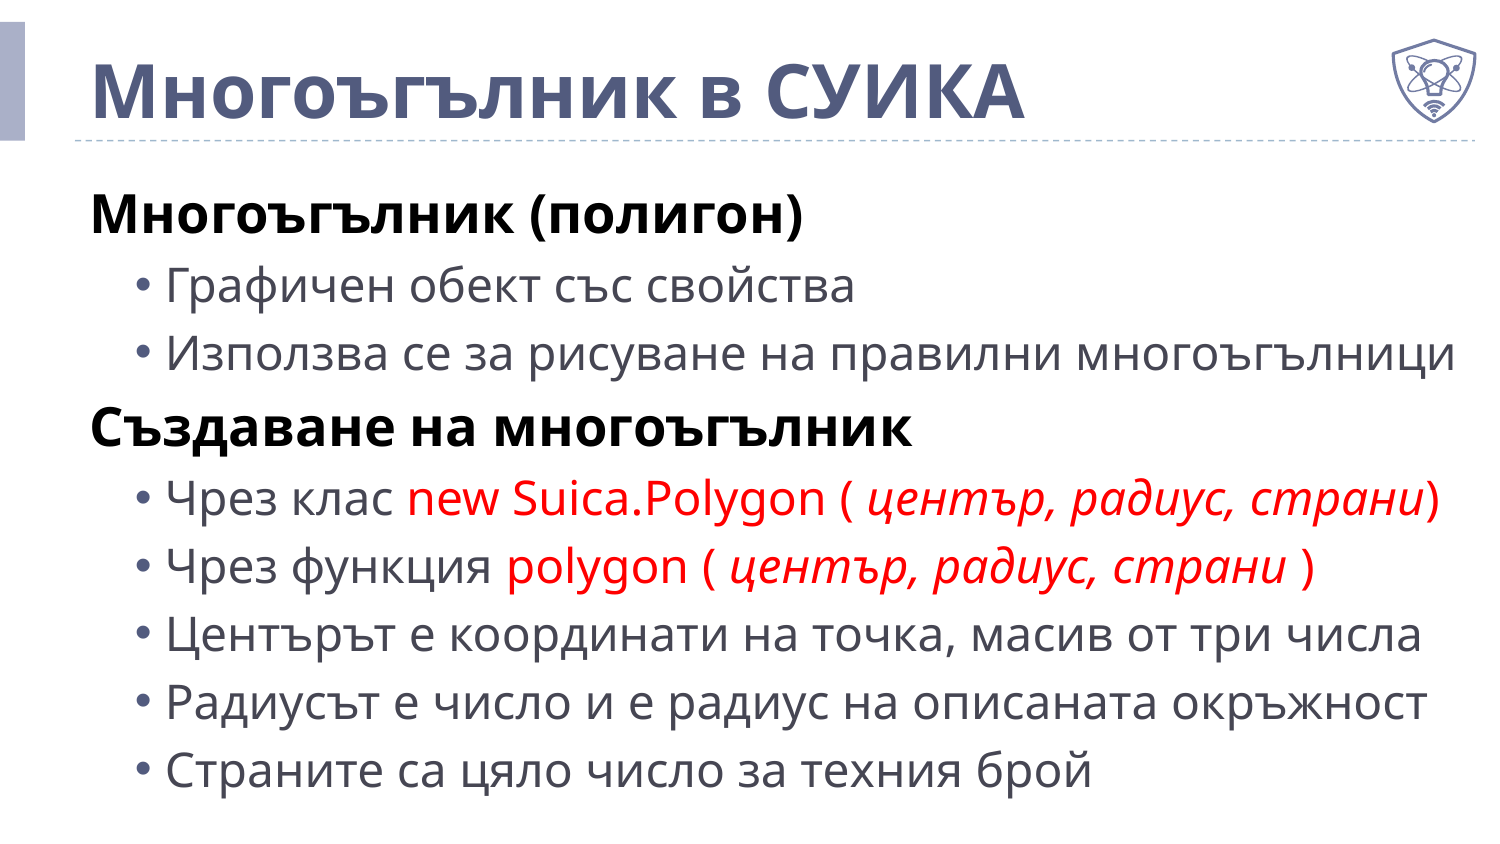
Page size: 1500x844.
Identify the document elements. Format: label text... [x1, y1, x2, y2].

list Многоъгълник (полигон) Графичен обект със свойства Използва се за рисуване на правилни многоъгълници Създаване на многоъгълник Чрез клас new Suica.Polygon ( център, радиус, страни) Чрез функция polygon ( център, радиус, страни ) Центърът е координати на точка, масив от три числа Радиусът е число и е радиус на описаната окръжност Страните са цяло число за техния брой [75, 171, 1475, 835]
title Многоъгълник в СУИКА [75, 18, 1475, 141]
